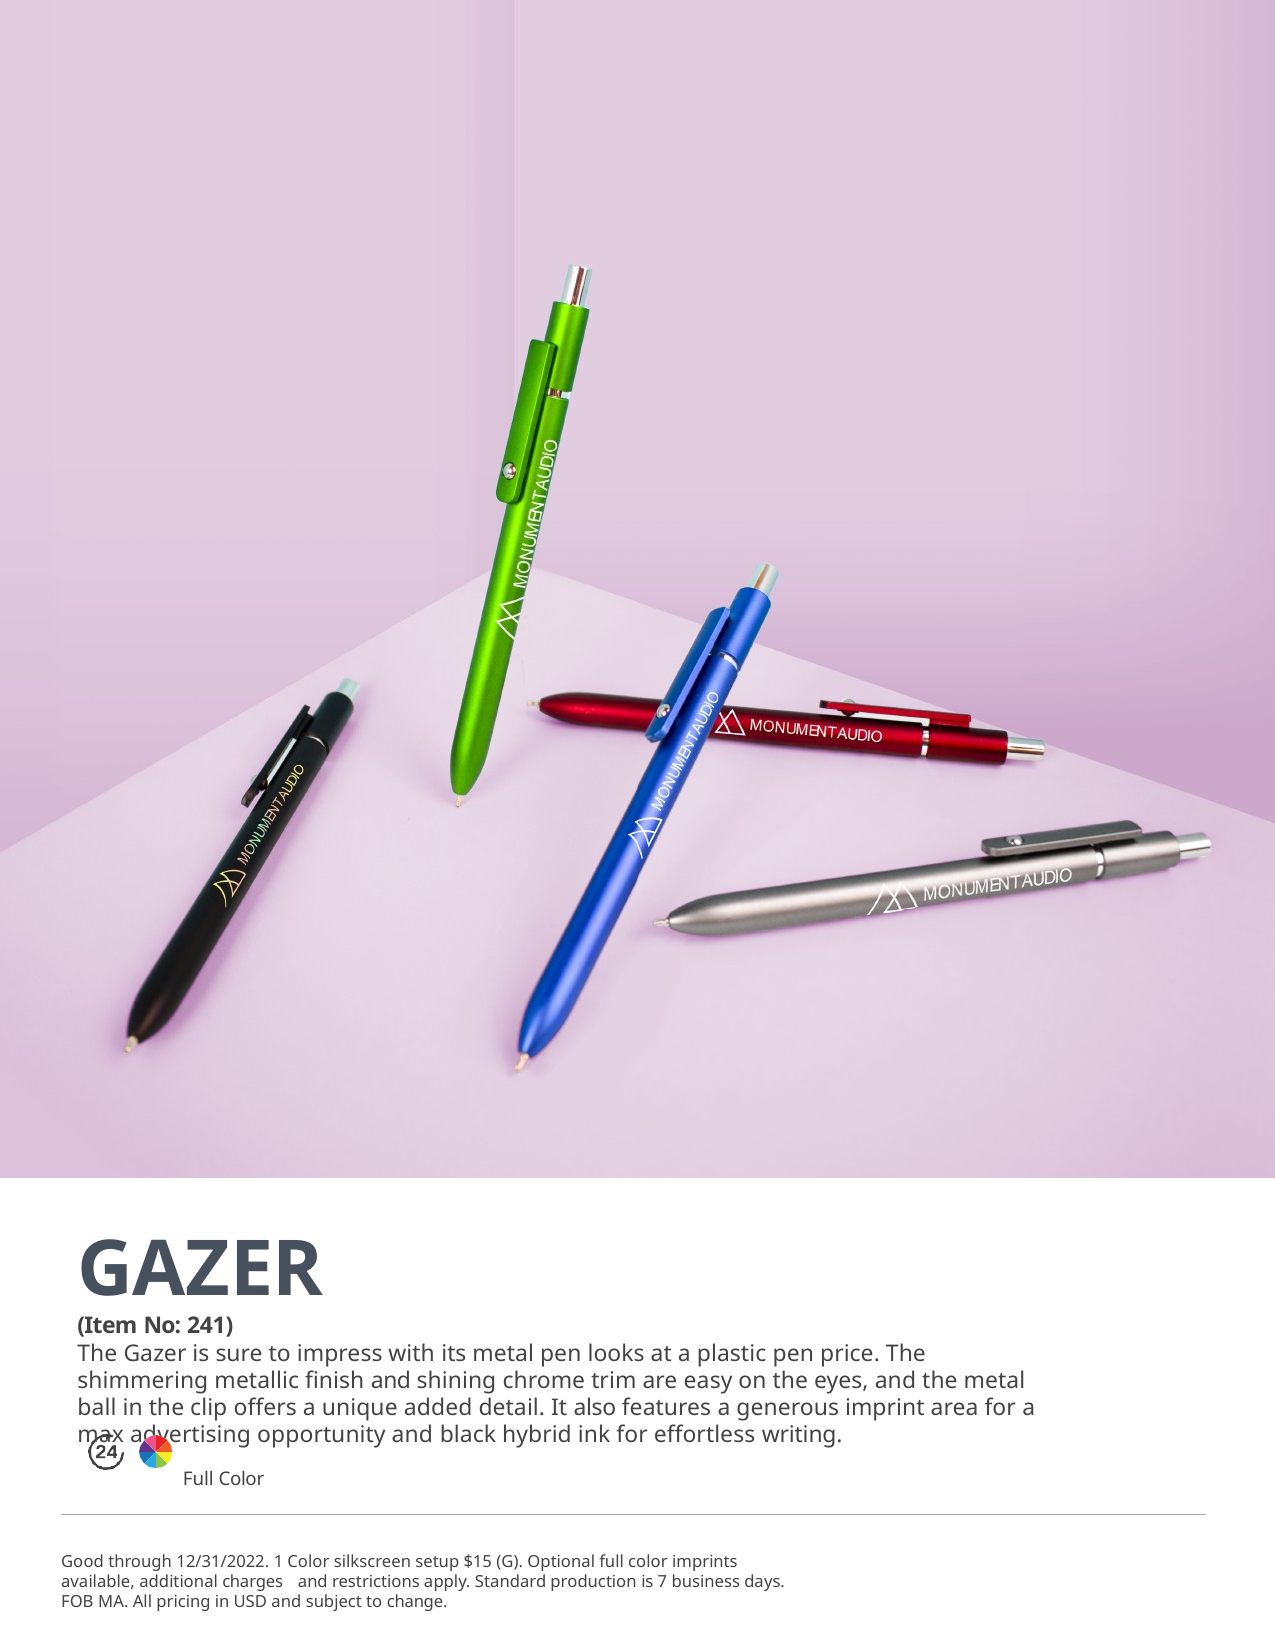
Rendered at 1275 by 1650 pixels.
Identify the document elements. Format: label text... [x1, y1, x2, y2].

text_box Good through 12/31/2022. 1 Color silkscreen setup $15 (G). Optional full color imprints available, additional charges and restrictions apply. Standard production is 7 business days. FOB MA. All pricing in USD and subject to change. [59, 1549, 810, 1611]
text_box GAZER [75, 1216, 346, 1308]
picture [139, 1435, 172, 1468]
picture [88, 1434, 125, 1470]
picture [0, 0, 1275, 1178]
text_box (Item No: 241) The Gazer is sure to impress with its metal pen looks at a plastic pen price. The shimmering metallic finish and shining chrome trim are easy on the eyes, and the metal ball in the clip offers a unique added detail. It also features a generous imprint area for a max advertising opportunity and black hybrid ink for effortless writing. Full Color [75, 1308, 1044, 1490]
